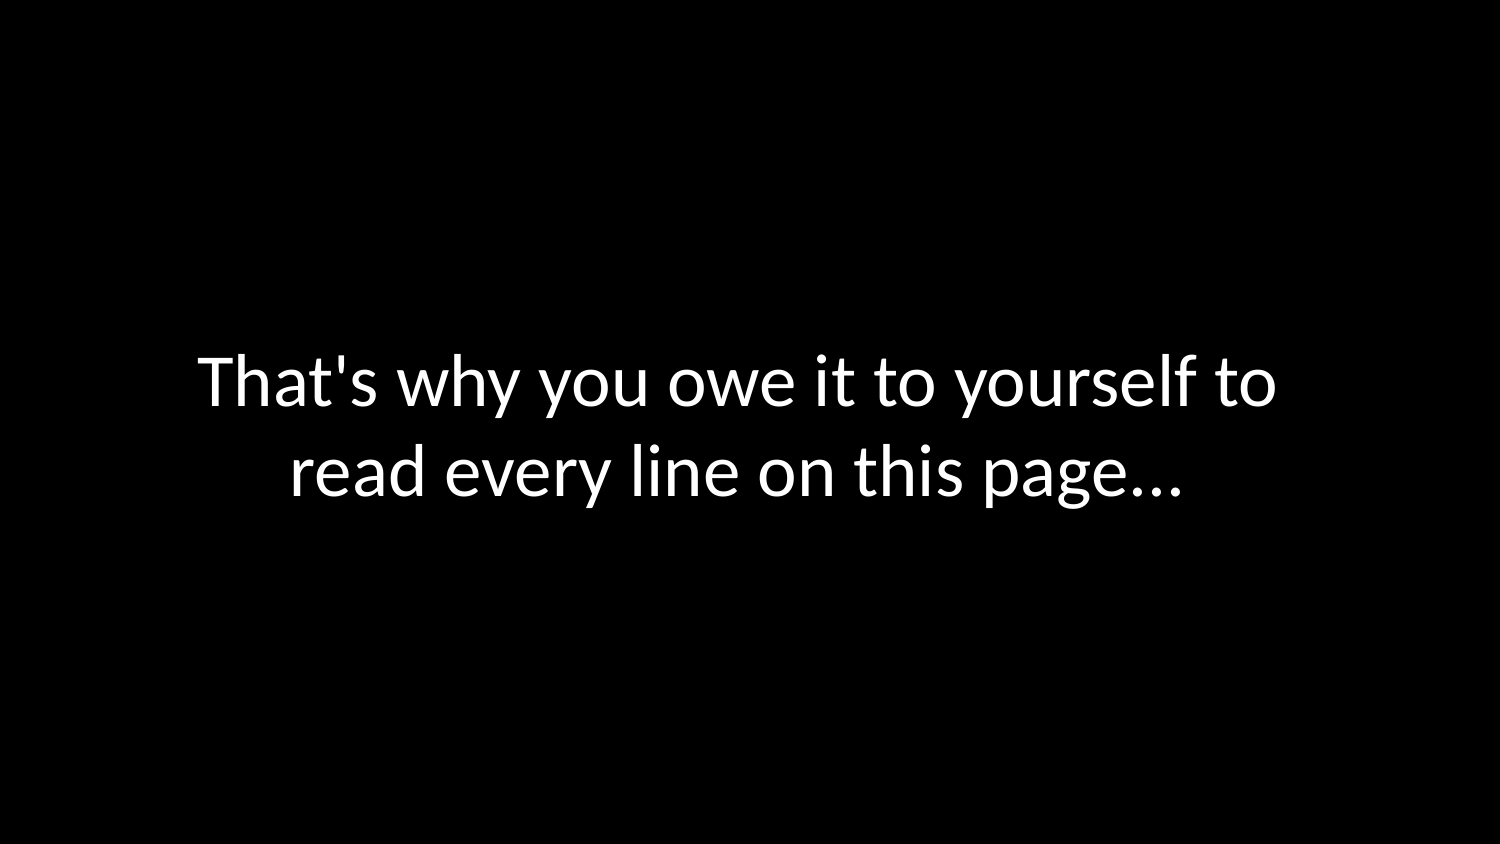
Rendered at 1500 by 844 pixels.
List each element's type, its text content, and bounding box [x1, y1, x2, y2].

title That's why you owe it to yourself to read every line on this page... [147, 257, 1329, 586]
